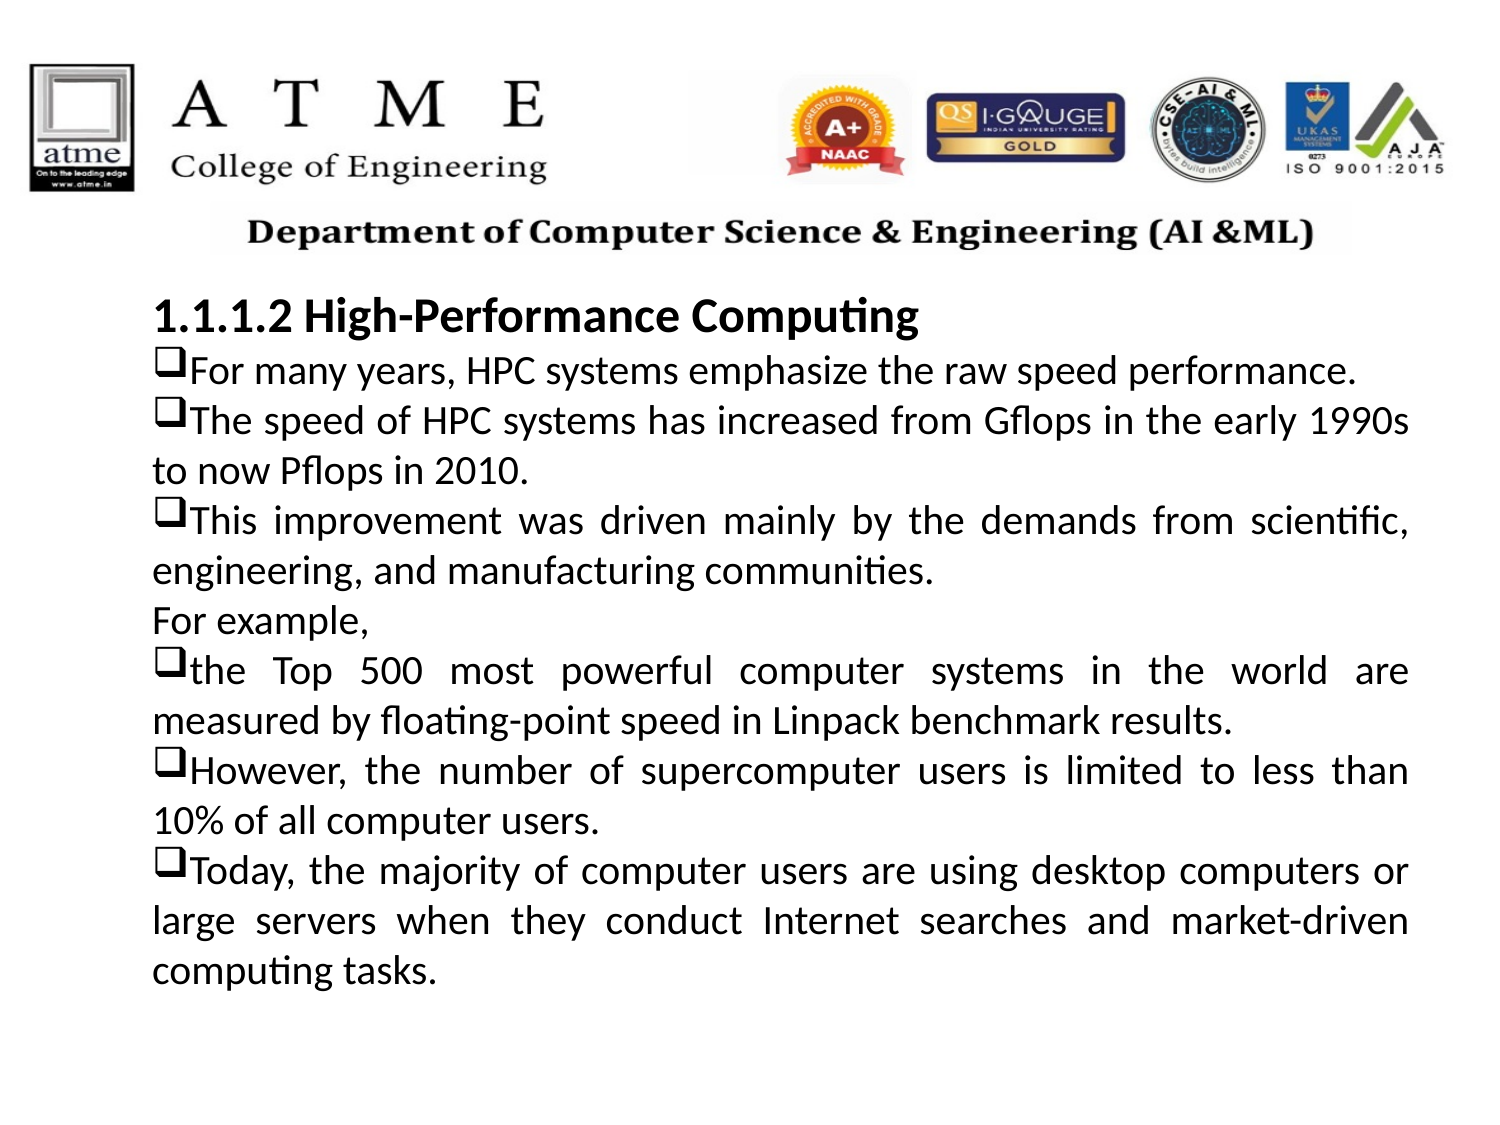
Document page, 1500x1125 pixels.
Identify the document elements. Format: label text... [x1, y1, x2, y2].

text_box 1.1.1.2 High-Performance Computing For many years, HPC systems emphasize the raw speed performance. The speed of HPC systems has increased from Gflops in the early 1990s to now Pflops in 2010. This improvement was driven mainly by the demands from scientific, engineering, and manufacturing communities. For example, the Top 500 most powerful computer systems in the world are measured by floating-point speed in Linpack benchmark results. However, the number of supercomputer users is limited to less than 10% of all computer users. Today, the majority of computer users are using desktop computers or large servers when they conduct Internet searches and market-driven computing tasks. [137, 281, 1425, 1000]
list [0, 37, 1463, 273]
